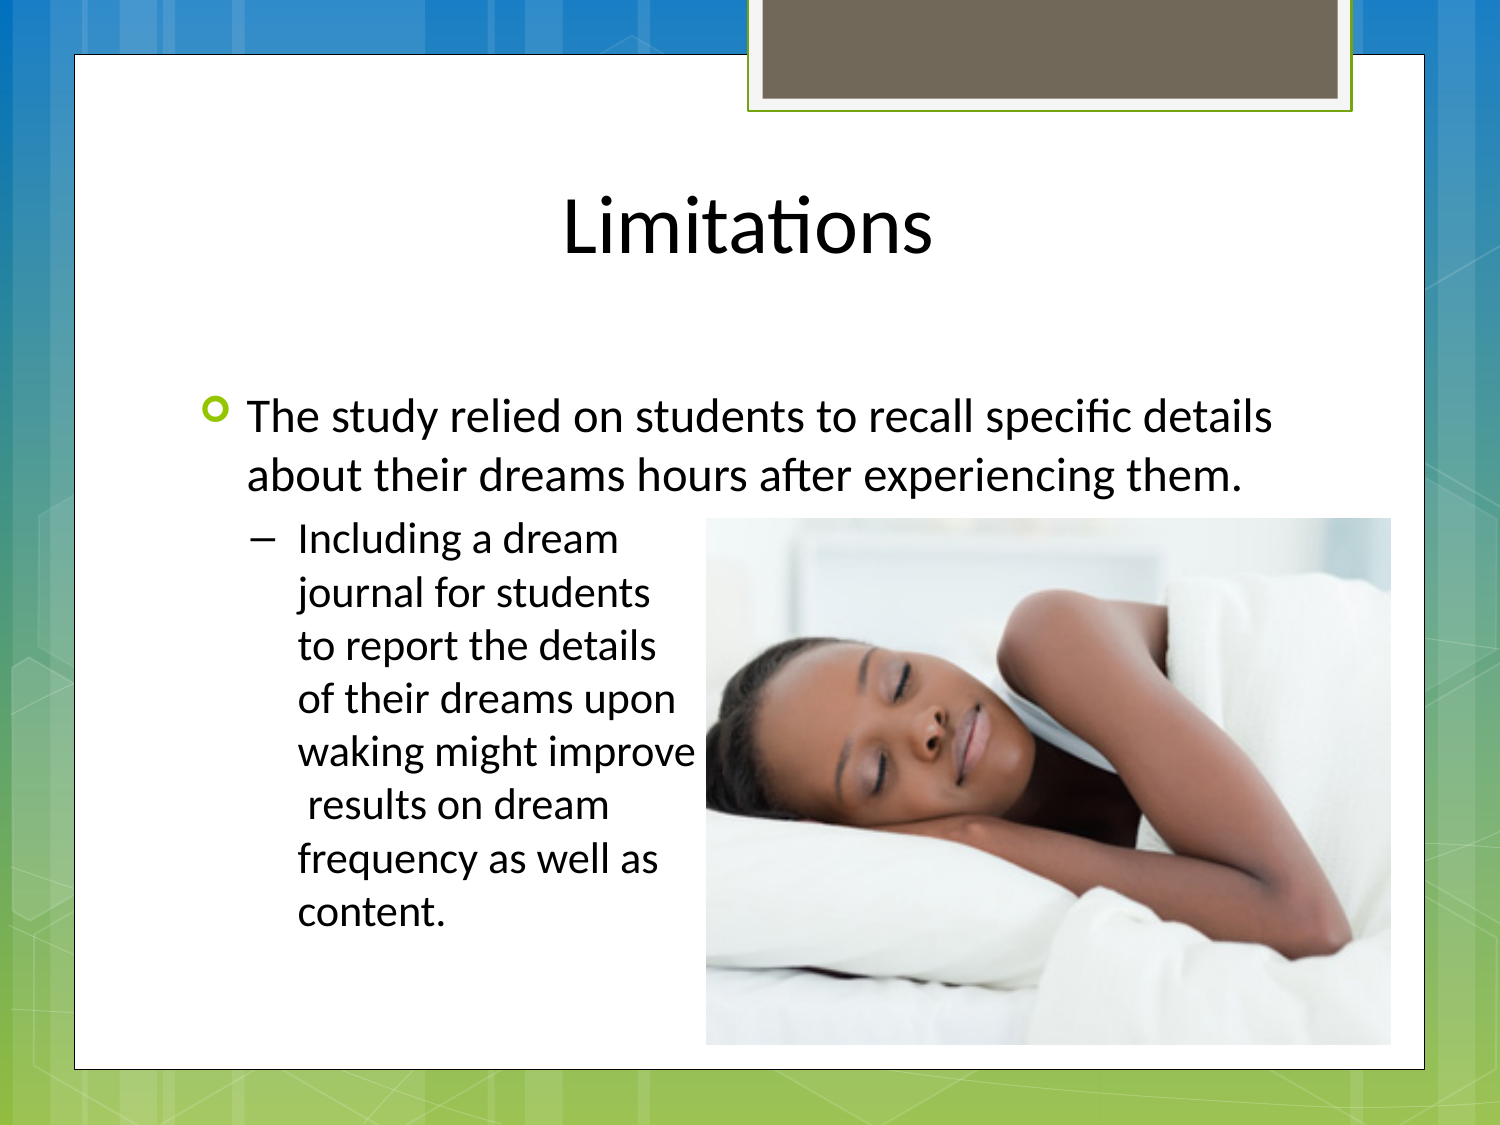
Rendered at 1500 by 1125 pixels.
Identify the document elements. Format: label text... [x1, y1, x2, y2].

title Limitations [172, 126, 1325, 314]
picture [705, 518, 1391, 1045]
list The study relied on students to recall specific details about their dreams hours after experiencing them. Including a dream journal for students to report the details of their dreams upon waking might improve results on dream frequency as well as content. [172, 376, 1301, 953]
